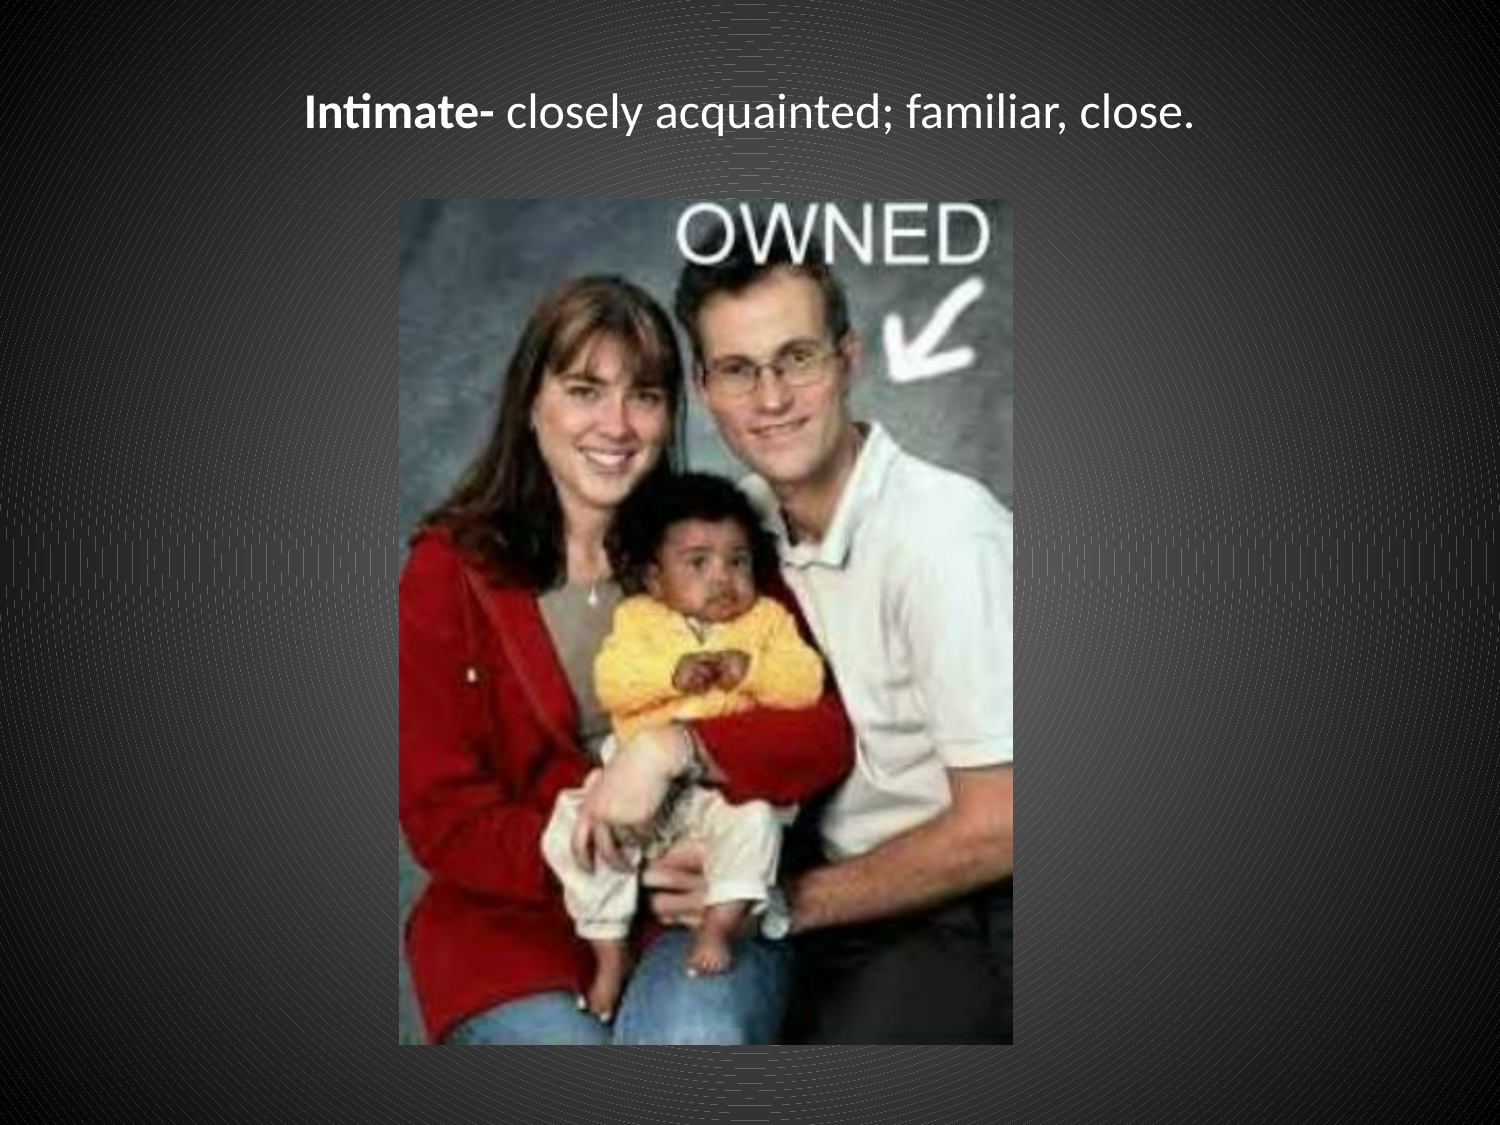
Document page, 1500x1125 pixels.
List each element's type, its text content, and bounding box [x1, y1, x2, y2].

title Intimate- closely acquainted; familiar, close. [75, 45, 1425, 233]
picture [399, 199, 1013, 1045]
